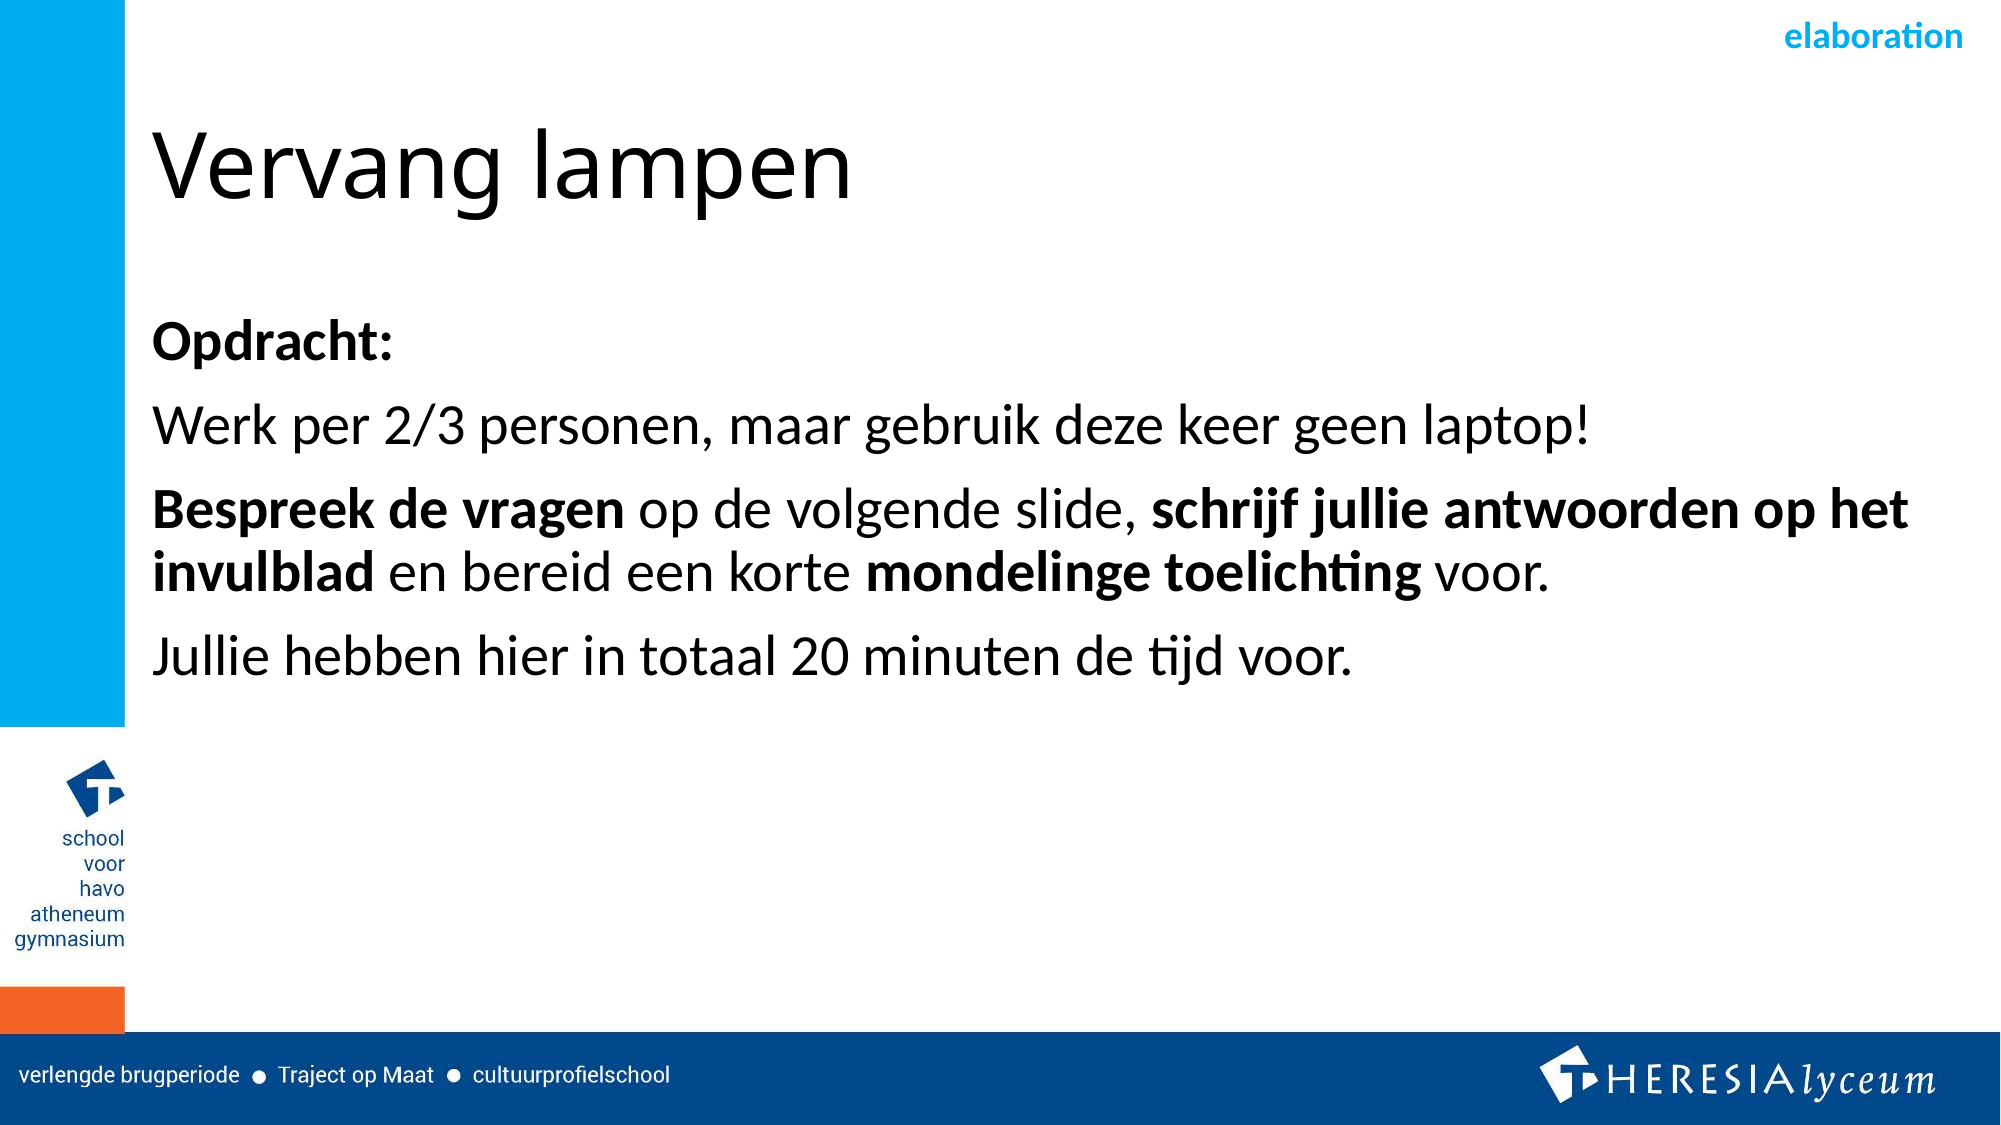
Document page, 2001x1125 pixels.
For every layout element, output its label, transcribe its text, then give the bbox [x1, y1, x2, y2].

text_box elaboration [1769, 4, 1980, 64]
title Vervang lampen [137, 59, 1863, 278]
list Opdracht: Werk per 2/3 personen, maar gebruik deze keer geen laptop! Bespreek de vragen op de volgende slide, schrijf jullie antwoorden op het invulblad en bereid een korte mondelinge toelichting voor. Jullie hebben hier in totaal 20 minuten de tijd voor. [137, 302, 1981, 1002]
picture [0, 0, 2001, 1125]
